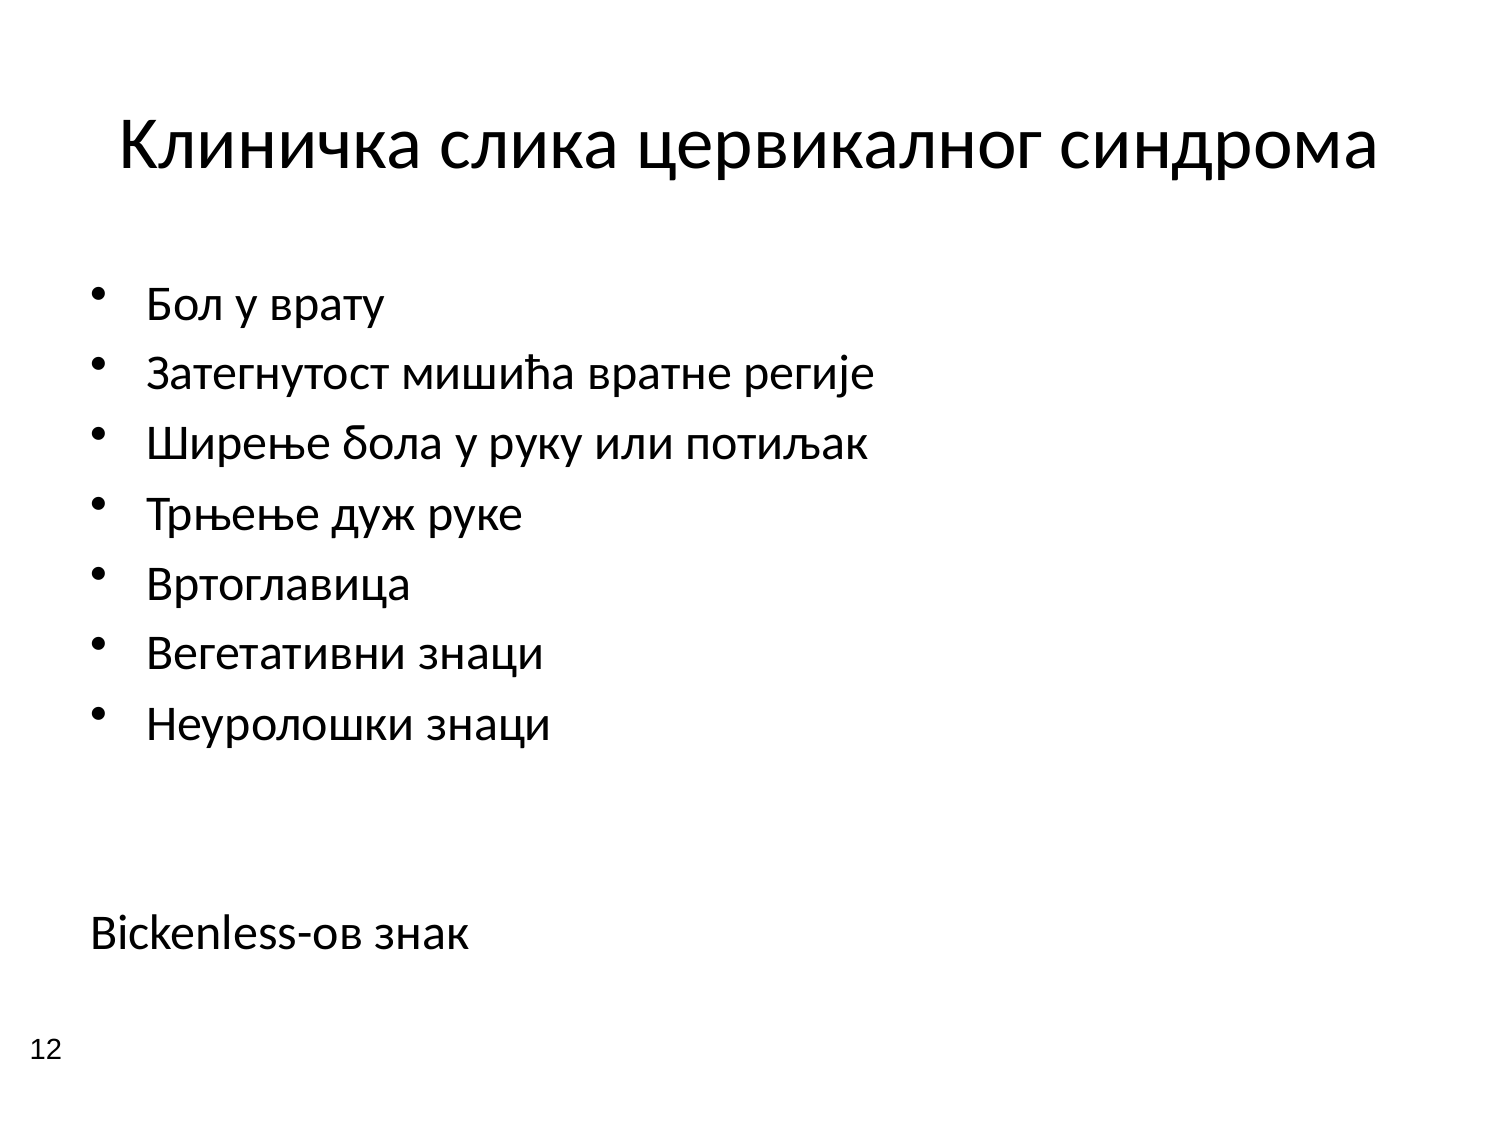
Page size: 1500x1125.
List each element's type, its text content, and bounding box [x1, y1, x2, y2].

slide_number 12 [4, 1023, 78, 1102]
list Бол у врату Затегнутост мишића вратне регије Ширење бола у руку или потиљак Трњење дуж руке Вртоглавица Вегетативни знаци Неуролошки знаци Bickenless-ов знак [74, 262, 1426, 1006]
title Kлиничка слика цервикалног синдрома [74, 44, 1426, 233]
